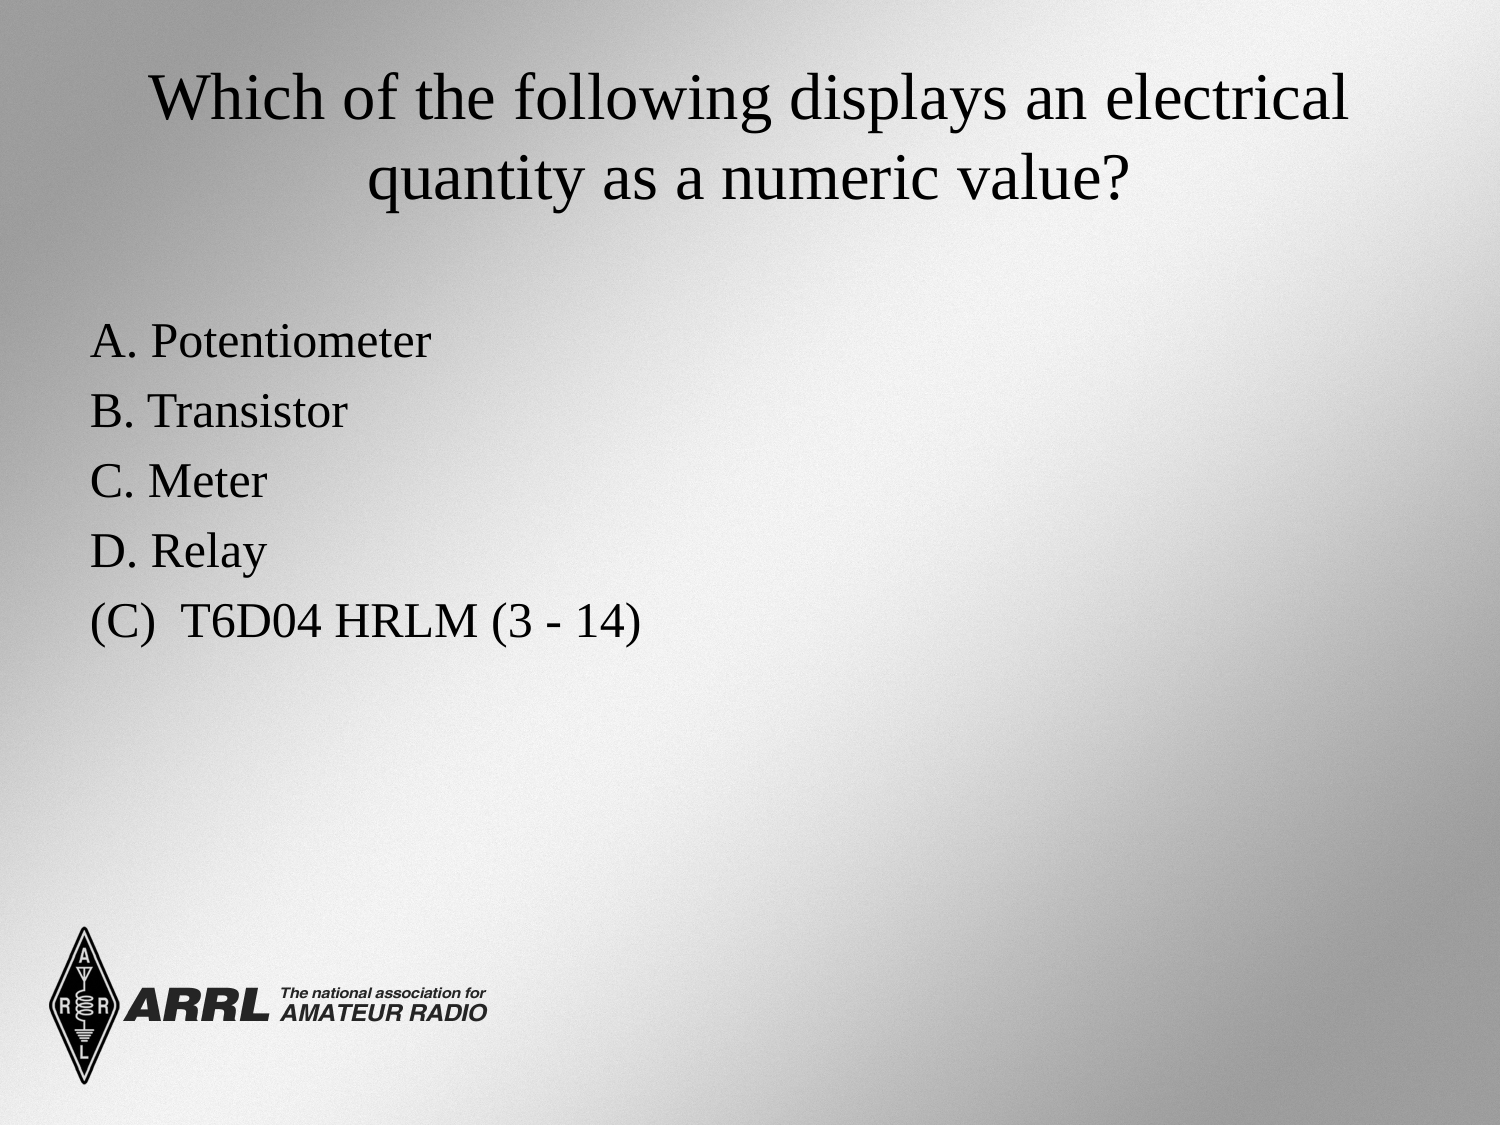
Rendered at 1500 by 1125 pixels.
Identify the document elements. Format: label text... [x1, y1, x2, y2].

list A. Potentiometer B. Transistor C. Meter D. Relay (C) T6D04 HRLM (3 - 14) [75, 299, 1425, 1005]
picture [0, 0, 1500, 1125]
title Which of the following displays an electrical quantity as a numeric value? [75, 45, 1425, 233]
